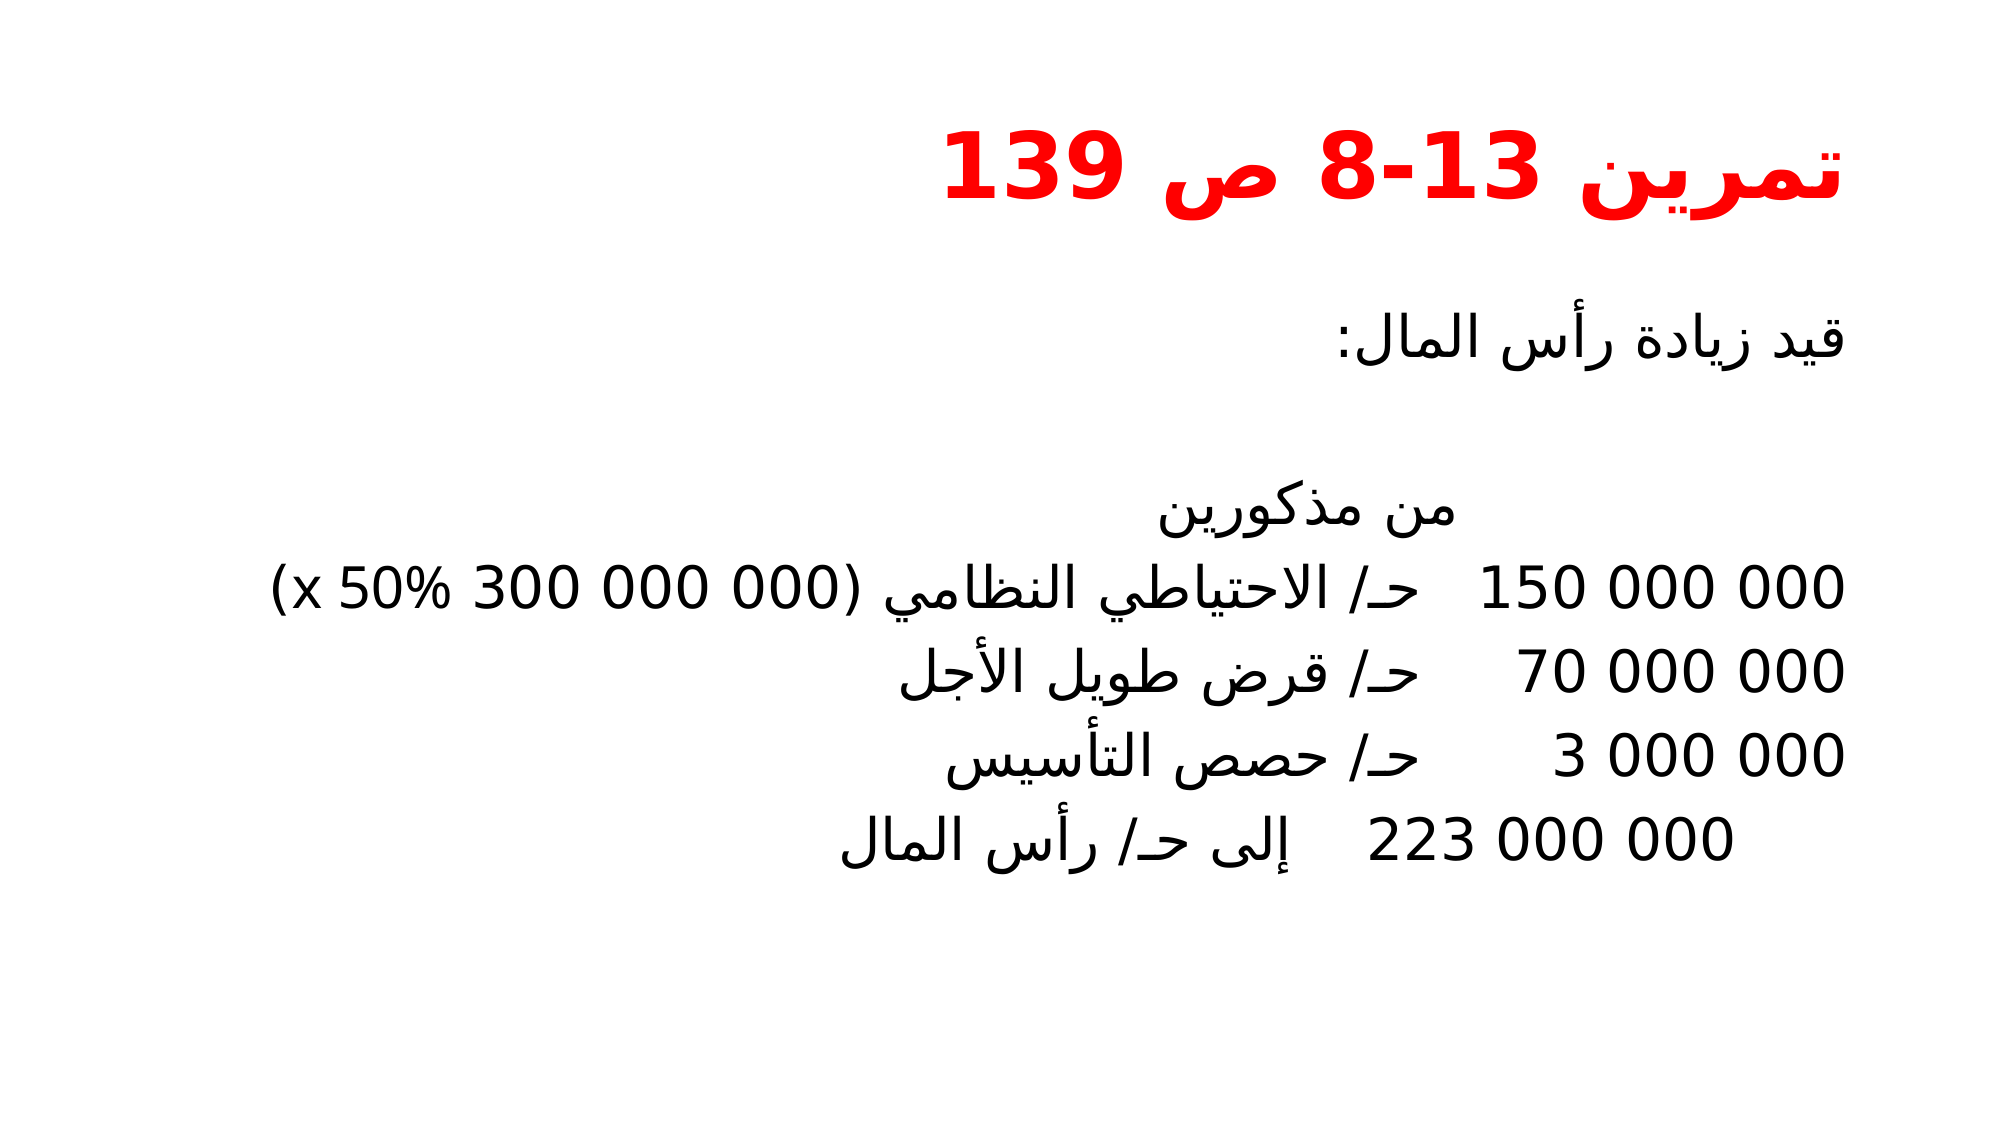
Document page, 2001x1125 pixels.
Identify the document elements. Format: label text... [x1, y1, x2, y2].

list قيد زيادة رأس المال: من مذكورين 000 000 150 حـ/ الاحتياطي النظامي (000 000 300 x 50%) 000 000 70 حـ/ قرض طويل الأجل 000 000 3 حـ/ حصص التأسيس 000 000 223 إلى حـ/ رأس المال [137, 299, 1863, 1014]
title تمرين 13-8 ص 139 [137, 59, 1863, 278]
